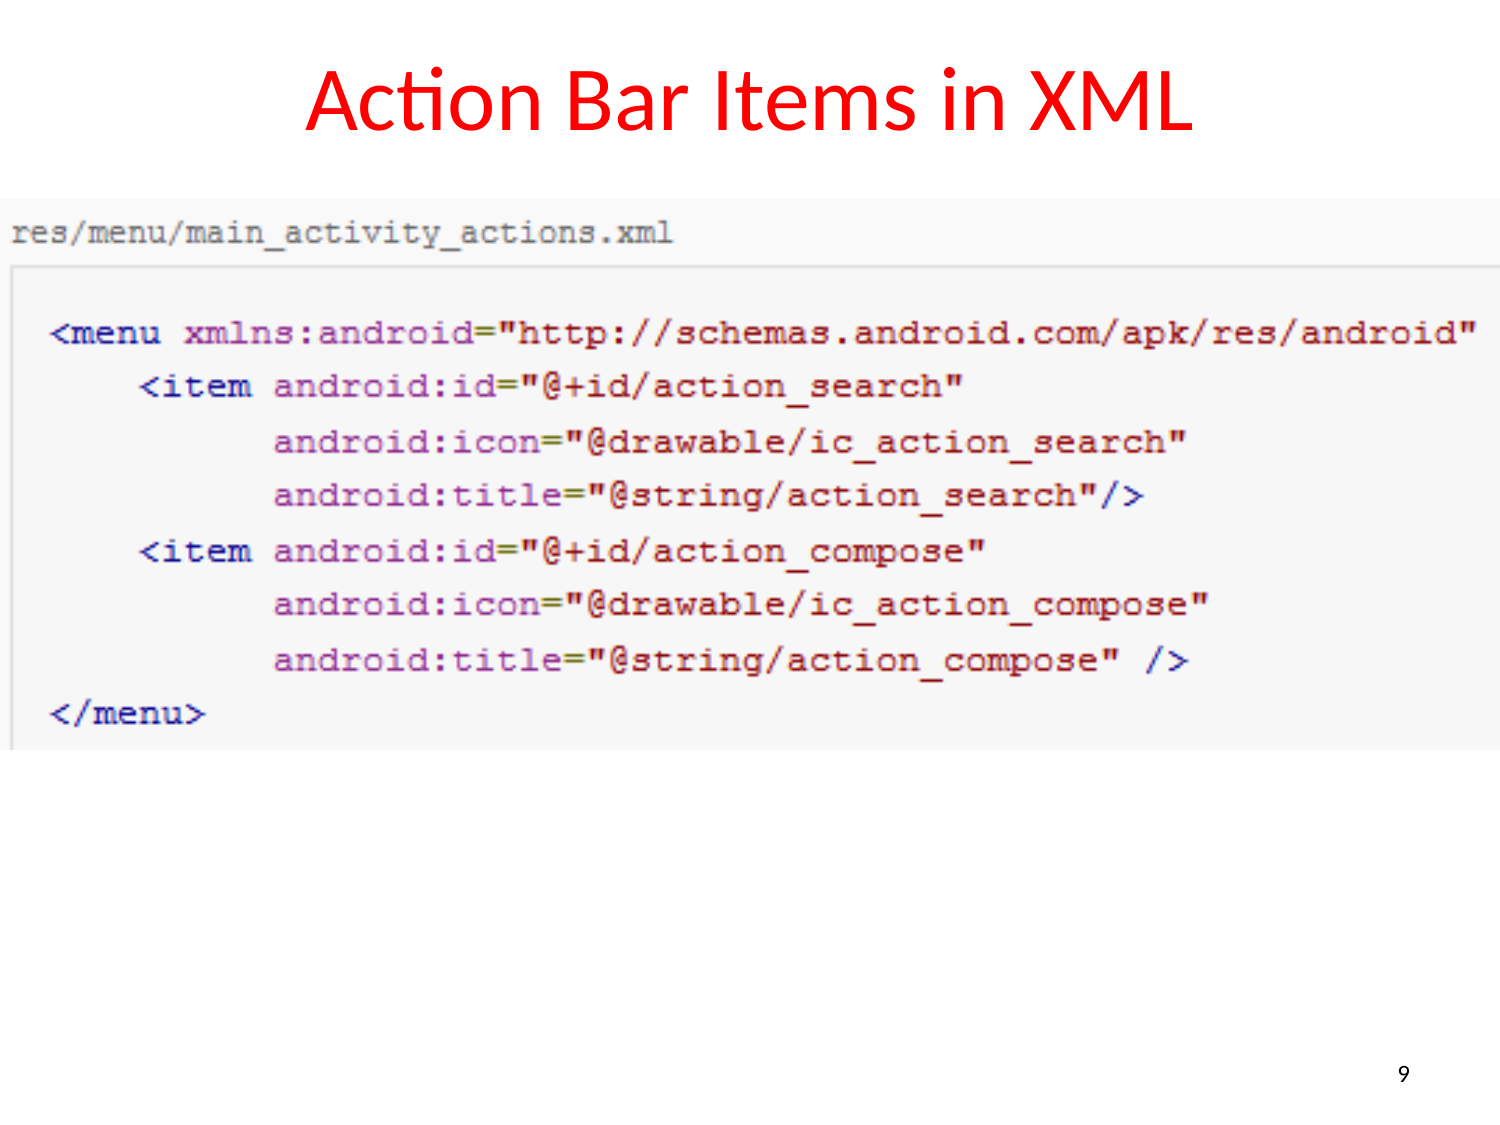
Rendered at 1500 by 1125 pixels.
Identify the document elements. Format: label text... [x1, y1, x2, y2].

picture [0, 199, 1500, 751]
title Action Bar Items in XML [75, 0, 1425, 188]
slide_number 9 [1074, 1042, 1425, 1103]
